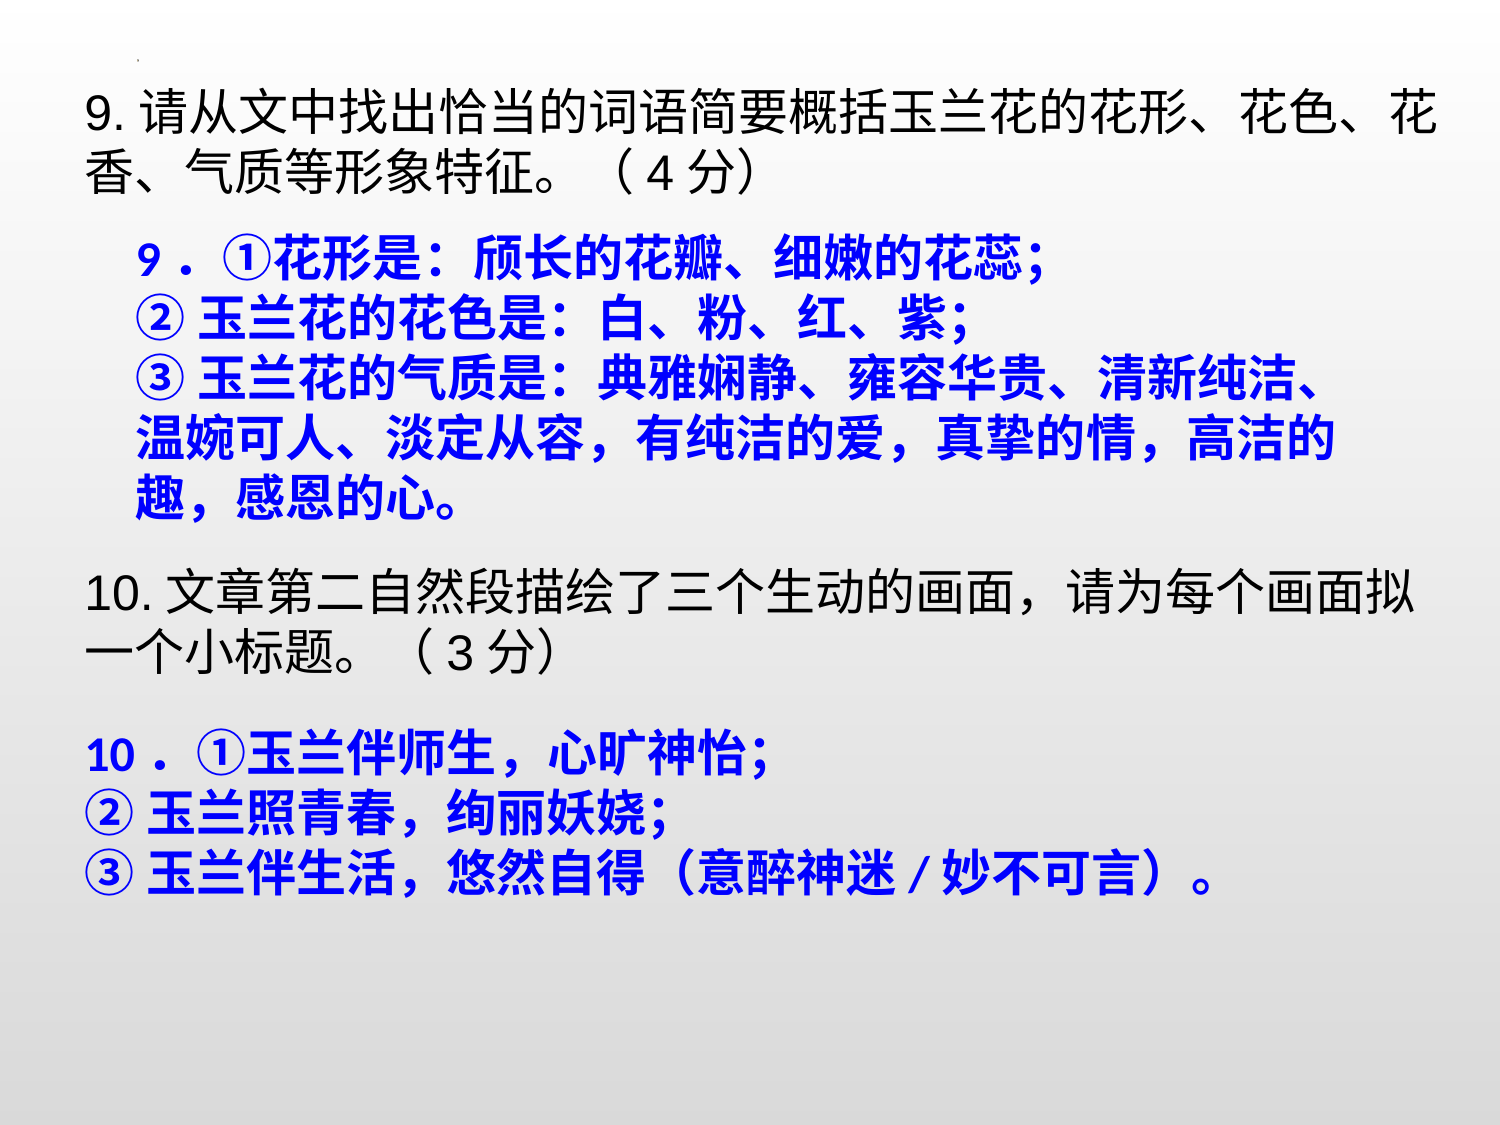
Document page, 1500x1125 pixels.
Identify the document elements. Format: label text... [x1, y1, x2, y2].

text_box 10．①玉兰伴师生，心旷神怡； ②玉兰照青春，绚丽妖娆； ③玉兰伴生活，悠然自得（意醉神迷/妙不可言）。 [69, 713, 1445, 909]
text_box 9．①花形是：颀长的花瓣、细嫩的花蕊； ②玉兰花的花色是：白、粉、红、紫； ③玉兰花的气质是：典雅娴静、雍容华贵、清新纯洁、温婉可人、淡定从容，有纯洁的爱，真挚的情，高洁的趣，感恩的心。 [120, 219, 1379, 534]
text_box 9.请从文中找出恰当的词语简要概括玉兰花的花形、花色、花香、气质等形象特征。（4分） 10.文章第二自然段描绘了三个生动的画面，请为每个画面拟一个小标题。（3分） [69, 73, 1479, 688]
